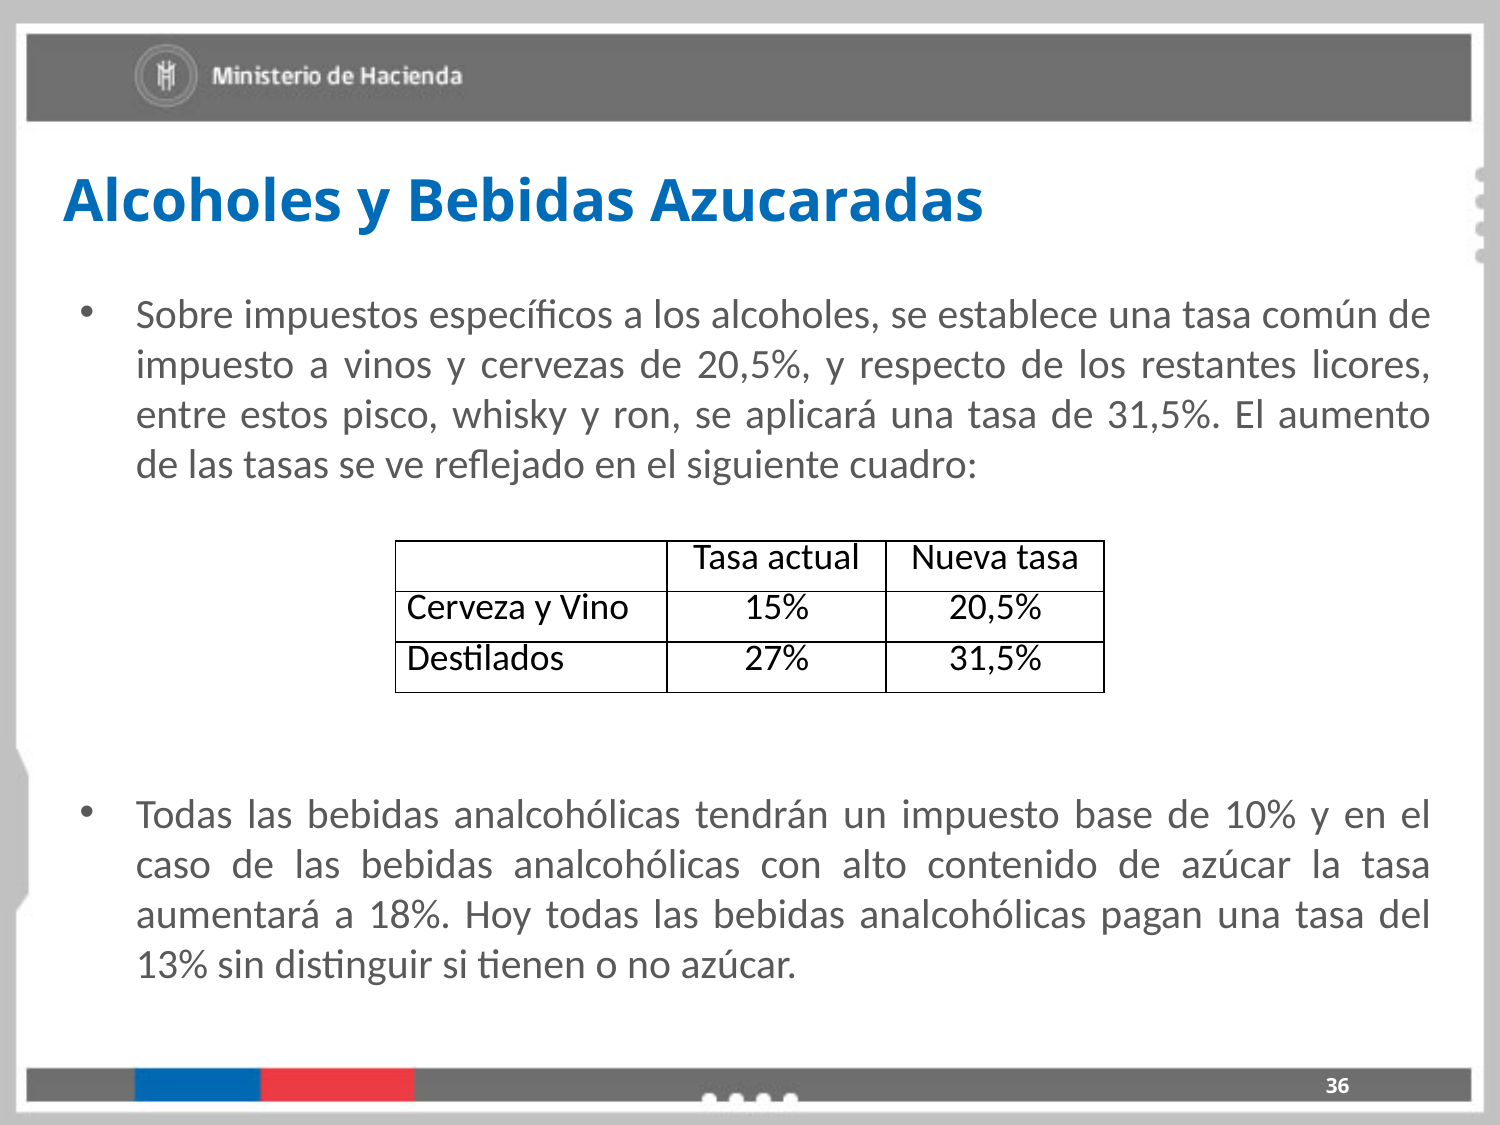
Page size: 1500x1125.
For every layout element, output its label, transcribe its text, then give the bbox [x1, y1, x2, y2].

table_cell 20,5% [887, 592, 1103, 641]
table_header Tasa actual [668, 542, 885, 591]
table_cell 27% [668, 643, 885, 692]
slide_number 36 [1014, 1070, 1365, 1103]
table_cell Cerveza y Vino [396, 592, 666, 641]
table_cell 31,5% [887, 643, 1103, 692]
table_header Nueva tasa [887, 542, 1103, 591]
text_box [0, 0, 1500, 75]
table_header [396, 542, 666, 591]
list Sobre impuestos específicos a los alcoholes, se establece una tasa común de impuesto a vinos y cervezas de 20,5%, y respecto de los restantes licores, entre estos pisco, whisky y ron, se aplicará una tasa de 31,5%. El aumento de las tasas se ve reflejado en el siguiente cuadro: Todas las bebidas analcohólicas tendrán un impuesto base de 10% y en el caso de las bebidas analcohólicas con alto contenido de azúcar la tasa aumentará a 18%. Hoy todas las bebidas analcohólicas pagan una tasa del 13% sin distinguir si tienen o no azúcar. [64, 278, 1447, 1125]
picture [0, 75, 1500, 1125]
table_cell 15% [668, 592, 885, 641]
text_box Alcoholes y Bebidas Azucaradas [48, 138, 1424, 268]
table_cell Destilados [396, 643, 666, 692]
